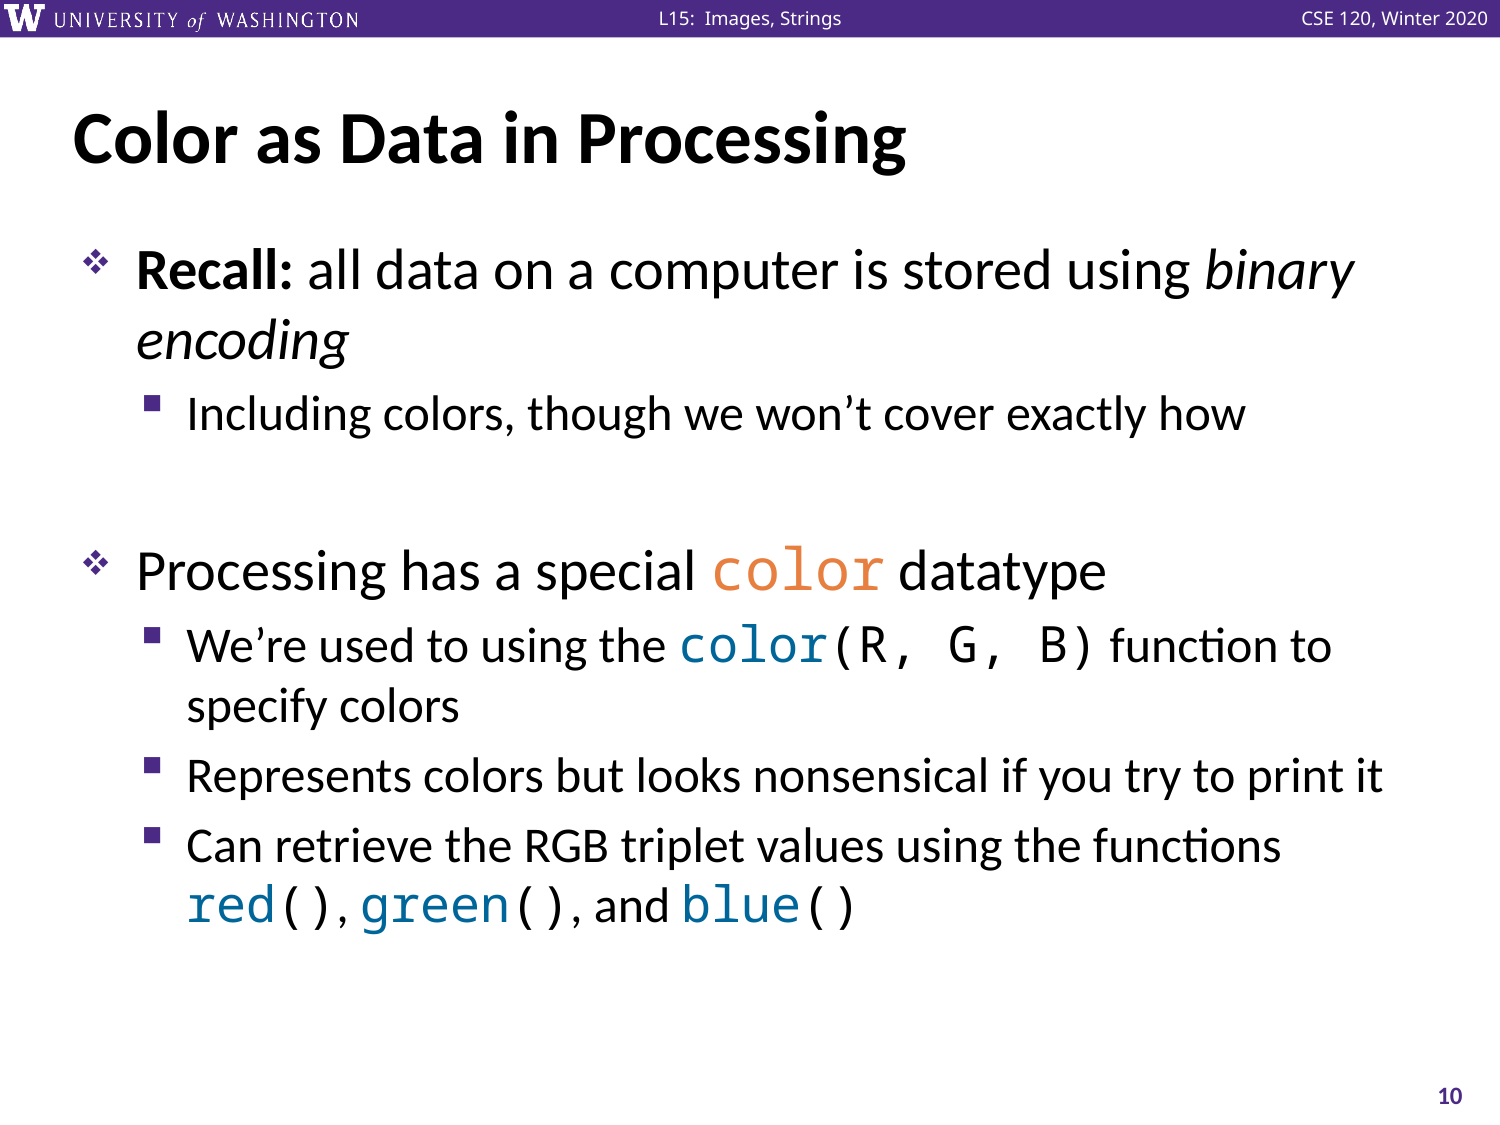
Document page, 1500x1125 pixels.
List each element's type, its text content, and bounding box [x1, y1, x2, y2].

slide_number 10 [1400, 1065, 1500, 1125]
title Color as Data in Processing [58, 71, 1438, 197]
picture [4, 4, 358, 32]
list Recall: all data on a computer is stored using binary encoding Including colors, though we won’t cover exactly how Processing has a special color datatype We’re used to using the color(R, G, B) function to specify colors Represents colors but looks nonsensical if you try to print it Can retrieve the RGB triplet values using the functions red(), green(), and blue() [64, 223, 1438, 1040]
